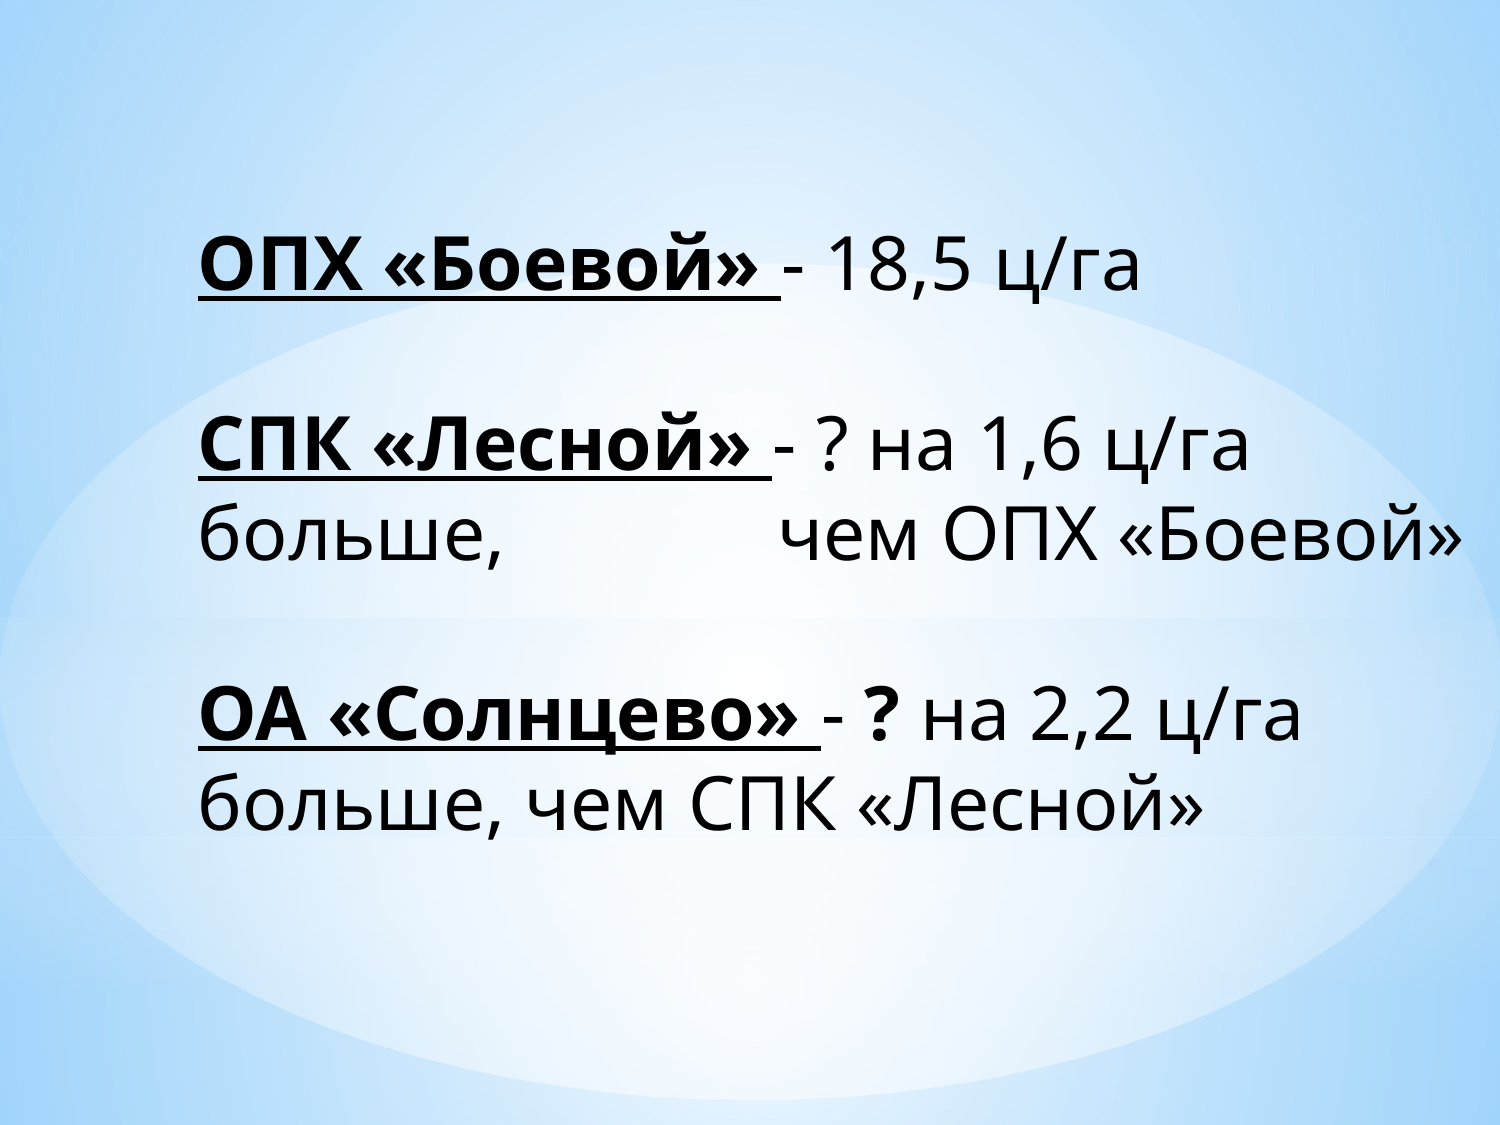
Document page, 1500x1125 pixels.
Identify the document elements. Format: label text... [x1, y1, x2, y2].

text_box ОПХ «Боевой» - 18,5 ц/га СПК «Лесной» - ? на 1,6 ц/га больше, чем ОПХ «Боевой» ОА «Солнцево» - ? на 2,2 ц/га больше, чем СПК «Лесной» [183, 208, 1500, 853]
